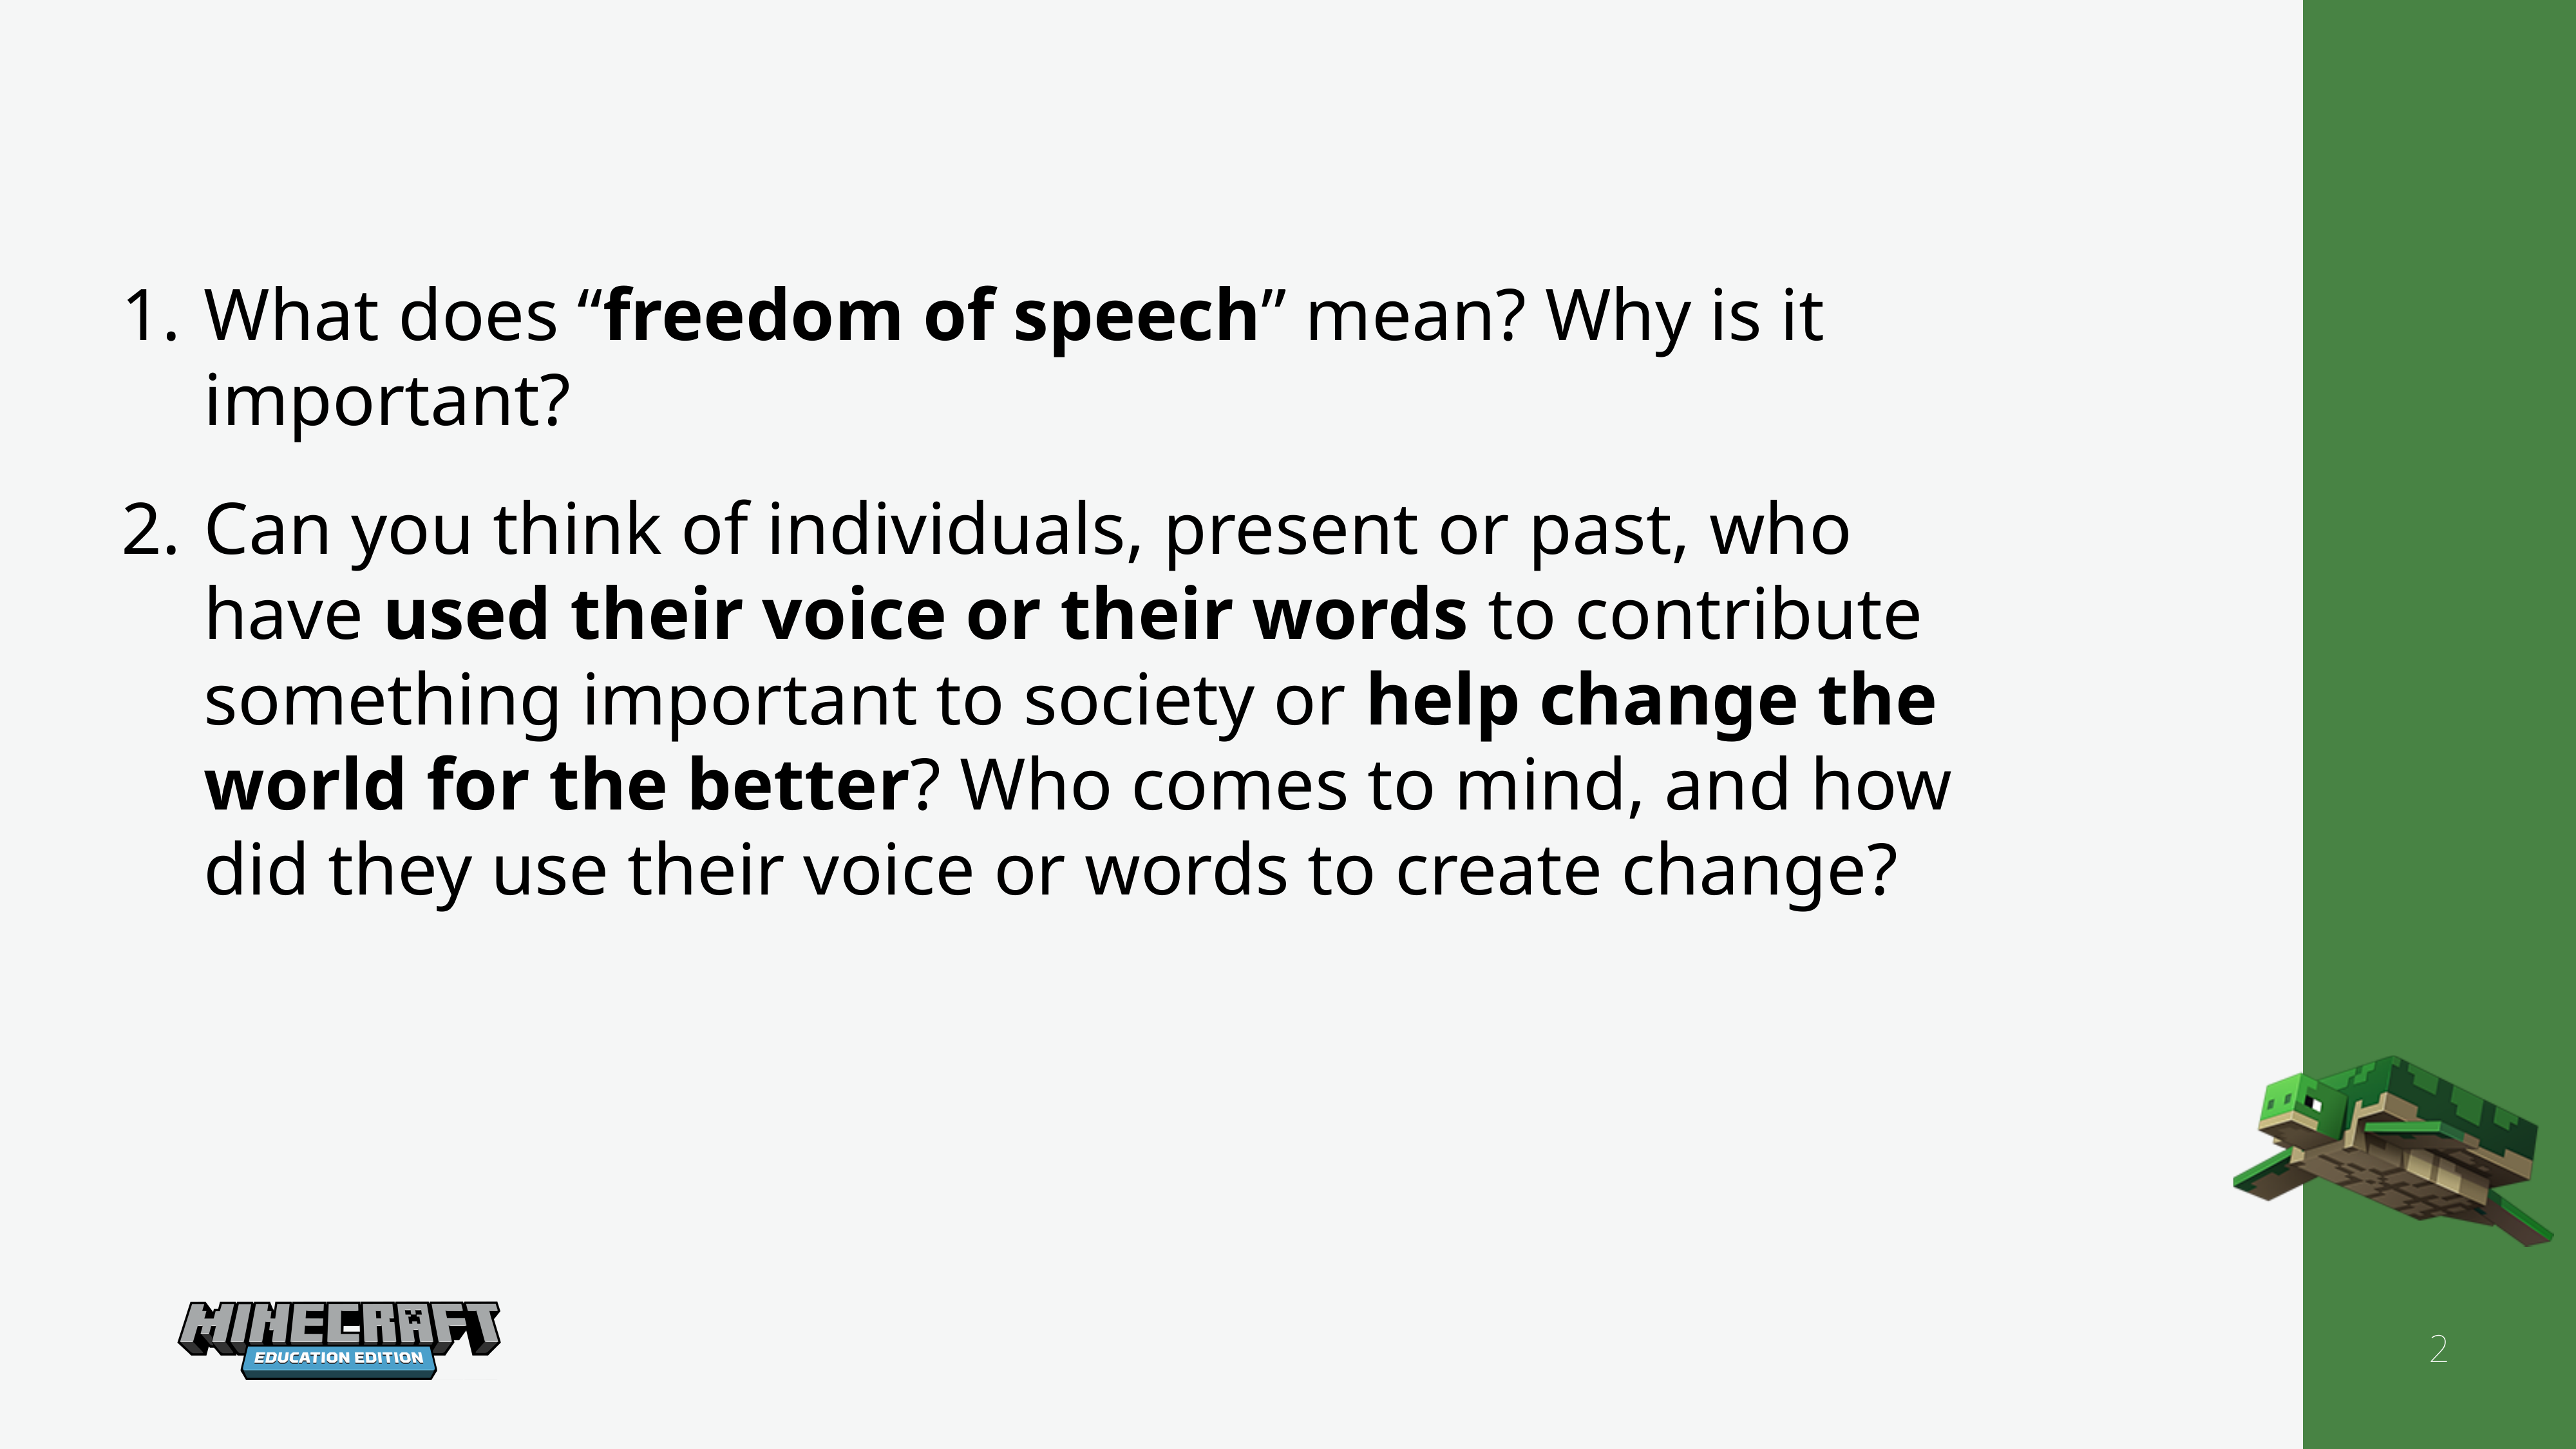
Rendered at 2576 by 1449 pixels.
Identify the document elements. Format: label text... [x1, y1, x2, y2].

list What does “freedom of speech” mean? Why is it important? Can you think of individuals, present or past, who have used their voice or their words to contribute something important to society or help change the world for the better? Who comes to mind, and how did they use their voice or words to create change? [86, 242, 2029, 1207]
picture [177, 1302, 501, 1380]
picture [2233, 1056, 2554, 1247]
slide_number 2 [2401, 1298, 2478, 1403]
